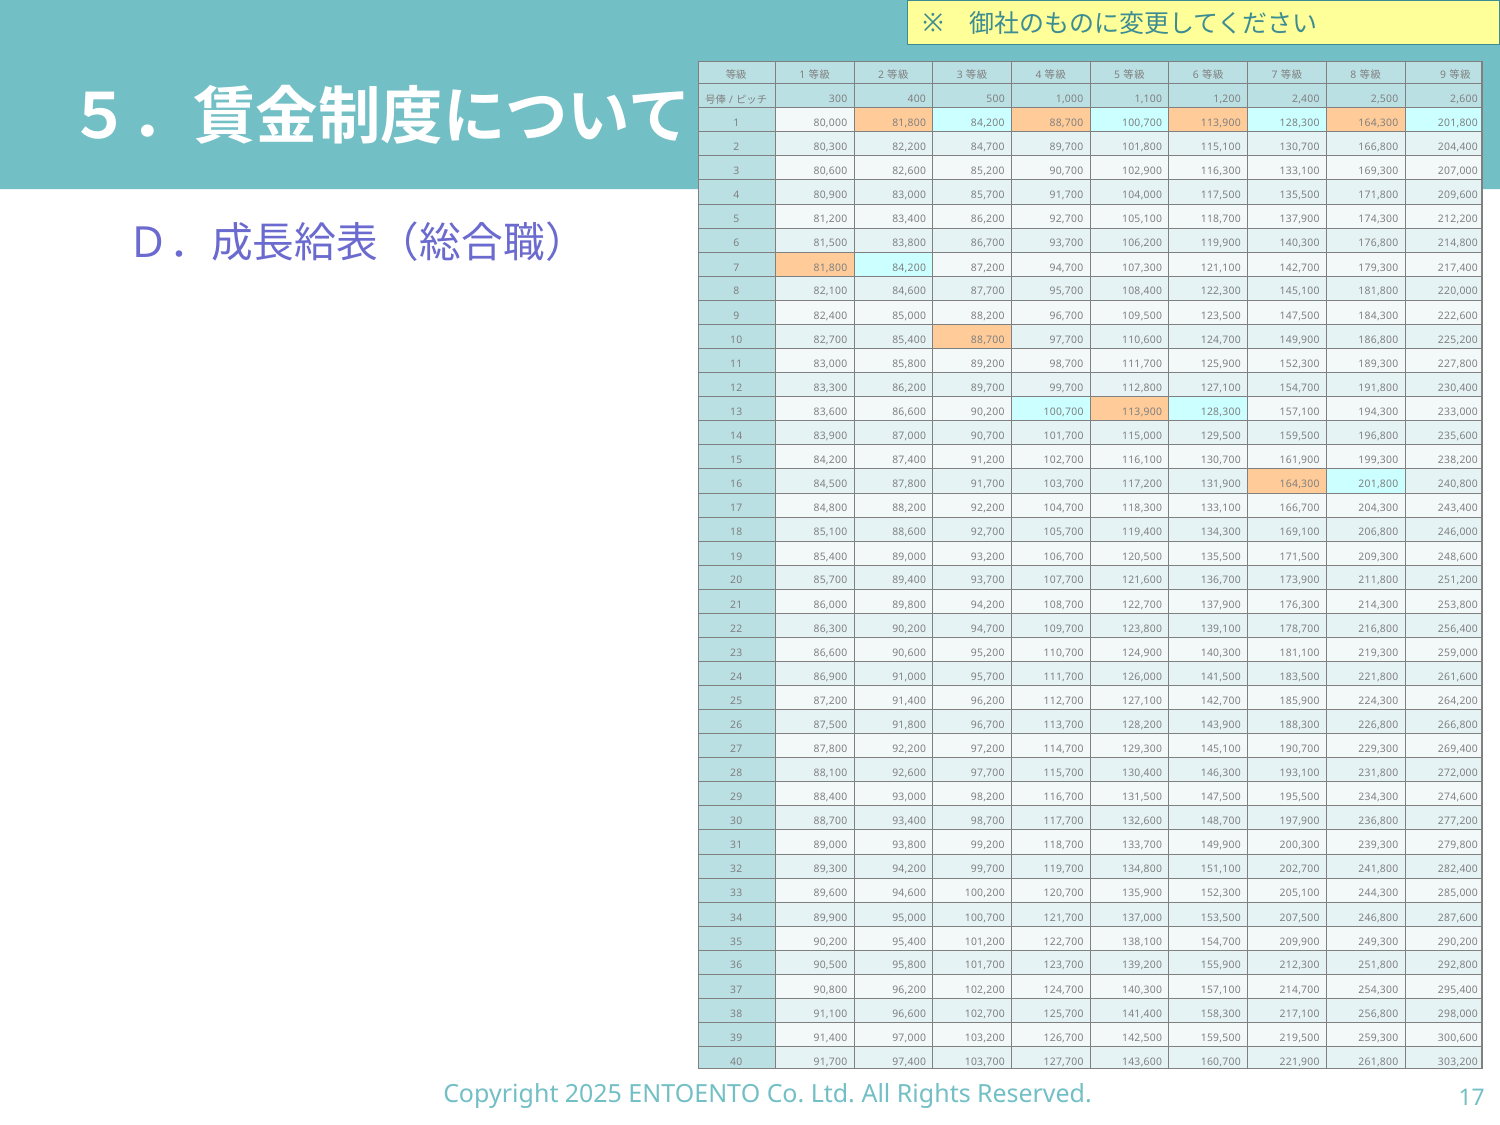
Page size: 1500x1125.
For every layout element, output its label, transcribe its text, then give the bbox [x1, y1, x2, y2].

table_cell 89,000 [855, 542, 932, 565]
table_cell 217,400 [1406, 253, 1481, 276]
table_cell 2 [699, 132, 775, 155]
table_cell 133,100 [1248, 156, 1326, 179]
table_cell 140,300 [1248, 229, 1326, 252]
table_cell 212,300 [1248, 951, 1326, 974]
table_cell 11 [699, 349, 775, 372]
table_cell 87,400 [855, 445, 932, 468]
table_cell 112,700 [1012, 686, 1090, 709]
table_cell 106,700 [1012, 542, 1090, 565]
table_cell 126,000 [1091, 662, 1168, 685]
table_cell 28 [699, 758, 775, 781]
table_cell 264,200 [1406, 686, 1481, 709]
table_cell 157,100 [1248, 397, 1326, 420]
table_cell 235,600 [1406, 421, 1481, 444]
slide_number 16 [1187, 1074, 1500, 1121]
table_cell 101,700 [933, 951, 1011, 974]
table_cell 10 [699, 325, 775, 348]
table_cell 36 [699, 951, 775, 974]
table_cell 89,300 [776, 855, 854, 878]
table_header 8等級 [1327, 62, 1405, 83]
table_cell 118,300 [1091, 494, 1168, 517]
table_cell 229,300 [1327, 734, 1405, 757]
table_cell 159,500 [1248, 421, 1326, 444]
table_cell 137,000 [1091, 903, 1168, 926]
table_cell 259,300 [1327, 1023, 1405, 1046]
table_cell 178,700 [1248, 614, 1326, 637]
table_cell 90,200 [855, 614, 932, 637]
table_cell 99,700 [933, 855, 1011, 878]
table_cell 39 [699, 1023, 775, 1046]
table_cell 256,400 [1406, 614, 1481, 637]
table_cell 126,700 [1012, 1023, 1090, 1046]
table_cell 109,700 [1012, 614, 1090, 637]
table_cell 118,700 [1012, 830, 1090, 854]
table_cell 147,500 [1169, 782, 1247, 805]
table_cell 1 [699, 108, 775, 131]
table_cell 109,500 [1091, 301, 1168, 324]
table_cell 140,300 [1169, 638, 1247, 661]
table_cell 18 [699, 518, 775, 541]
table_cell 259,000 [1406, 638, 1481, 661]
table_cell 88,400 [776, 782, 854, 805]
table_cell 155,900 [1169, 951, 1247, 974]
table_cell 246,000 [1406, 518, 1481, 541]
table_cell 137,900 [1248, 205, 1326, 228]
table_cell 96,700 [933, 710, 1011, 733]
table_cell 111,700 [1091, 349, 1168, 372]
table_cell 13 [699, 397, 775, 420]
table_cell 116,700 [1012, 782, 1090, 805]
table_cell 95,400 [855, 927, 932, 950]
table_cell 285,000 [1406, 879, 1481, 902]
table_cell 209,600 [1406, 180, 1481, 204]
table_cell 153,500 [1169, 903, 1247, 926]
table_cell 243,400 [1406, 494, 1481, 517]
table_cell 130,400 [1091, 758, 1168, 781]
table_cell 90,200 [776, 927, 854, 950]
table_cell 101,700 [1012, 421, 1090, 444]
table_cell 93,700 [1012, 229, 1090, 252]
table_cell 129,300 [1091, 734, 1168, 757]
table_cell 89,700 [1012, 132, 1090, 155]
table_cell 120,700 [1012, 879, 1090, 902]
table_cell 185,900 [1248, 686, 1326, 709]
table_cell 14 [699, 421, 775, 444]
table_cell 94,200 [855, 855, 932, 878]
table_cell 86,600 [855, 397, 932, 420]
table_cell 81,800 [855, 108, 932, 131]
table_cell 99,200 [933, 830, 1011, 854]
table_cell 84,800 [776, 494, 854, 517]
table_cell 190,700 [1248, 734, 1326, 757]
table_cell 295,400 [1406, 975, 1481, 998]
table_cell 89,000 [776, 830, 854, 854]
table_cell 90,800 [776, 975, 854, 998]
table_cell 251,800 [1327, 951, 1405, 974]
table_cell 121,100 [1169, 253, 1247, 276]
table_cell 128,300 [1248, 108, 1326, 131]
table_cell 244,300 [1327, 879, 1405, 902]
table_cell 102,200 [933, 975, 1011, 998]
table_cell 80,600 [776, 156, 854, 179]
table_cell 161,900 [1248, 445, 1326, 468]
table_cell 93,700 [933, 566, 1011, 589]
table_cell 26 [699, 710, 775, 733]
table_cell 91,400 [855, 686, 932, 709]
table_cell 84,700 [933, 132, 1011, 155]
table_cell 127,700 [1012, 1047, 1090, 1068]
table_cell 119,700 [1012, 855, 1090, 878]
table_cell 249,300 [1327, 927, 1405, 950]
table_cell 84,200 [933, 108, 1011, 131]
table_cell 5 [699, 205, 775, 228]
table_cell 86,700 [933, 229, 1011, 252]
table_cell 199,300 [1327, 445, 1405, 468]
table_cell 38 [699, 999, 775, 1022]
table_cell 91,800 [855, 710, 932, 733]
table_cell 205,100 [1248, 879, 1326, 902]
table_header 3等級 [933, 62, 1011, 83]
table_cell 25 [699, 686, 775, 709]
table_cell 119,400 [1091, 518, 1168, 541]
table_cell 16 [699, 469, 775, 493]
table_header 等級 [699, 62, 775, 83]
table_cell 225,200 [1406, 325, 1481, 348]
table_cell 83,300 [776, 373, 854, 396]
table_cell 91,100 [776, 999, 854, 1022]
table_cell 96,700 [1012, 301, 1090, 324]
table_cell 100,200 [933, 879, 1011, 902]
table_cell 88,700 [776, 806, 854, 829]
footer Copyright 2025 ENTOENTO Co. Ltd. All Rights Reserved. [206, 1070, 1331, 1121]
table_cell 24 [699, 662, 775, 685]
table_cell 134,800 [1091, 855, 1168, 878]
table_cell 100,700 [1012, 397, 1090, 420]
table_cell 142,700 [1169, 686, 1247, 709]
table_cell 400 [855, 84, 932, 107]
table_cell 115,700 [1012, 758, 1090, 781]
table_cell 246,800 [1327, 903, 1405, 926]
table_cell 298,000 [1406, 999, 1481, 1022]
table_cell 93,000 [855, 782, 932, 805]
table_cell 174,300 [1327, 205, 1405, 228]
table_cell 123,800 [1091, 614, 1168, 637]
table_cell 97,400 [855, 1047, 932, 1068]
table_cell 83,900 [776, 421, 854, 444]
table_cell 201,800 [1406, 108, 1481, 131]
table_cell 133,700 [1091, 830, 1168, 854]
table_cell 209,300 [1327, 542, 1405, 565]
table_cell 22 [699, 614, 775, 637]
table_cell 91,200 [933, 445, 1011, 468]
table_cell 300,600 [1406, 1023, 1481, 1046]
table_cell 8 [699, 277, 775, 300]
table_cell 137,900 [1169, 590, 1247, 613]
table_cell 87,000 [855, 421, 932, 444]
table_cell 85,100 [776, 518, 854, 541]
table_cell 128,200 [1091, 710, 1168, 733]
table_cell 86,000 [776, 590, 854, 613]
table_cell 108,700 [1012, 590, 1090, 613]
table_cell 87,800 [855, 469, 932, 493]
table_cell 17 [699, 494, 775, 517]
table_cell 214,700 [1248, 975, 1326, 998]
table_cell 194,300 [1327, 397, 1405, 420]
table_cell 89,900 [776, 903, 854, 926]
table_cell 31 [699, 830, 775, 854]
table_cell 204,300 [1327, 494, 1405, 517]
table_header 4等級 [1012, 62, 1090, 83]
table_cell 106,200 [1091, 229, 1168, 252]
table_cell 86,600 [776, 638, 854, 661]
table_cell 3 [699, 156, 775, 179]
table_cell 131,900 [1169, 469, 1247, 493]
table_cell 186,800 [1327, 325, 1405, 348]
table_cell 124,700 [1012, 975, 1090, 998]
table_cell 15 [699, 445, 775, 468]
table_cell 181,100 [1248, 638, 1326, 661]
table_cell 292,800 [1406, 951, 1481, 974]
table_cell 113,700 [1012, 710, 1090, 733]
table_cell 138,100 [1091, 927, 1168, 950]
table_cell 87,800 [776, 734, 854, 757]
table_cell 209,900 [1248, 927, 1326, 950]
table_cell 88,200 [933, 301, 1011, 324]
table_cell 261,600 [1406, 662, 1481, 685]
table_cell 196,800 [1327, 421, 1405, 444]
table_cell 160,700 [1169, 1047, 1247, 1068]
table_cell 99,700 [1012, 373, 1090, 396]
table_cell 200,300 [1248, 830, 1326, 854]
table_cell 90,200 [933, 397, 1011, 420]
table_cell 94,600 [855, 879, 932, 902]
table_cell 139,200 [1091, 951, 1168, 974]
table_cell 102,700 [933, 999, 1011, 1022]
table_cell 88,700 [933, 325, 1011, 348]
table_cell 115,100 [1169, 132, 1247, 155]
table_cell 154,700 [1248, 373, 1326, 396]
table_cell 93,400 [855, 806, 932, 829]
table_cell 234,300 [1327, 782, 1405, 805]
table_cell 29 [699, 782, 775, 805]
table_cell 92,200 [855, 734, 932, 757]
table_cell 98,700 [933, 806, 1011, 829]
table_cell 104,700 [1012, 494, 1090, 517]
table_cell 142,700 [1248, 253, 1326, 276]
table_cell 85,700 [933, 180, 1011, 204]
table_cell 127,100 [1091, 686, 1168, 709]
table_cell 131,500 [1091, 782, 1168, 805]
table_cell 82,400 [776, 301, 854, 324]
table_cell 219,300 [1327, 638, 1405, 661]
table_cell 100,700 [1091, 108, 1168, 131]
table_cell 128,300 [1169, 397, 1247, 420]
table_header 2等級 [855, 62, 932, 83]
table_cell 282,400 [1406, 855, 1481, 878]
table_cell 30 [699, 806, 775, 829]
table_cell 102,700 [1012, 445, 1090, 468]
table_cell 135,500 [1169, 542, 1247, 565]
table_cell 171,500 [1248, 542, 1326, 565]
table_cell 88,200 [855, 494, 932, 517]
table_cell 92,700 [1012, 205, 1090, 228]
table_cell 148,700 [1169, 806, 1247, 829]
table_cell 89,200 [933, 349, 1011, 372]
table_cell 19 [699, 542, 775, 565]
table_cell 206,800 [1327, 518, 1405, 541]
table_cell 231,800 [1327, 758, 1405, 781]
table_cell 9 [699, 301, 775, 324]
table_cell 86,300 [776, 614, 854, 637]
table_cell 279,800 [1406, 830, 1481, 854]
table_cell 169,300 [1327, 156, 1405, 179]
table_cell 221,900 [1248, 1047, 1326, 1068]
table_cell 123,500 [1169, 301, 1247, 324]
table_cell 82,700 [776, 325, 854, 348]
table_cell 105,100 [1091, 205, 1168, 228]
table_cell 152,300 [1248, 349, 1326, 372]
table_cell 224,300 [1327, 686, 1405, 709]
table_cell 97,700 [933, 758, 1011, 781]
table_cell 176,300 [1248, 590, 1326, 613]
table_cell 181,800 [1327, 277, 1405, 300]
table_cell 81,200 [776, 205, 854, 228]
table_cell 207,500 [1248, 903, 1326, 926]
table_cell 287,600 [1406, 903, 1481, 926]
table_cell 86,200 [933, 205, 1011, 228]
table_cell 2,400 [1248, 84, 1326, 107]
table_cell 104,000 [1091, 180, 1168, 204]
table_cell 86,200 [855, 373, 932, 396]
table_cell 157,100 [1169, 975, 1247, 998]
table_cell 37 [699, 975, 775, 998]
table_cell 110,600 [1091, 325, 1168, 348]
table_cell 169,100 [1248, 518, 1326, 541]
table_cell 139,100 [1169, 614, 1247, 637]
table_cell 84,200 [855, 253, 932, 276]
table_cell 269,400 [1406, 734, 1481, 757]
table_cell 179,300 [1327, 253, 1405, 276]
table_cell 87,500 [776, 710, 854, 733]
table_cell 303,200 [1406, 1047, 1481, 1068]
table_cell 149,900 [1169, 830, 1247, 854]
table_cell 85,400 [855, 325, 932, 348]
table_cell 82,600 [855, 156, 932, 179]
table_cell 80,900 [776, 180, 854, 204]
table_cell 300 [776, 84, 854, 107]
table_cell 2,500 [1327, 84, 1405, 107]
table_cell 96,600 [855, 999, 932, 1022]
table_cell 21 [699, 590, 775, 613]
table_cell 2,600 [1406, 84, 1481, 107]
table_cell 86,900 [776, 662, 854, 685]
table_cell 261,800 [1327, 1047, 1405, 1068]
table_cell 145,100 [1248, 277, 1326, 300]
table_cell 103,200 [933, 1023, 1011, 1046]
table_cell 151,100 [1169, 855, 1247, 878]
table_cell 207,000 [1406, 156, 1481, 179]
table_cell 120,500 [1091, 542, 1168, 565]
table_cell 227,800 [1406, 349, 1481, 372]
table_cell 94,700 [1012, 253, 1090, 276]
table_cell 184,300 [1327, 301, 1405, 324]
table_cell 191,800 [1327, 373, 1405, 396]
table_cell 84,200 [776, 445, 854, 468]
table_cell 1,000 [1012, 84, 1090, 107]
table_cell 84,600 [855, 277, 932, 300]
table_header 9等級 [1406, 62, 1481, 83]
table_cell 241,800 [1327, 855, 1405, 878]
table_cell 122,700 [1012, 927, 1090, 950]
table_cell 197,900 [1248, 806, 1326, 829]
table_cell 164,300 [1248, 469, 1326, 493]
table_cell 248,600 [1406, 542, 1481, 565]
table_cell 89,600 [776, 879, 854, 902]
table_cell 97,700 [1012, 325, 1090, 348]
table_cell 87,700 [933, 277, 1011, 300]
table_cell 85,700 [776, 566, 854, 589]
table_cell 32 [699, 855, 775, 878]
table_cell 101,800 [1091, 132, 1168, 155]
table_cell 83,000 [855, 180, 932, 204]
table_cell 80,300 [776, 132, 854, 155]
table_cell 141,400 [1091, 999, 1168, 1022]
table_cell 266,800 [1406, 710, 1481, 733]
table_cell 95,200 [933, 638, 1011, 661]
table_cell 204,400 [1406, 132, 1481, 155]
table_cell 152,300 [1169, 879, 1247, 902]
table_cell 221,800 [1327, 662, 1405, 685]
table_cell 119,900 [1169, 229, 1247, 252]
table_cell 7 [699, 253, 775, 276]
table_cell 103,700 [933, 1047, 1011, 1068]
table_cell 4 [699, 180, 775, 204]
table_cell 83,800 [855, 229, 932, 252]
table_cell 115,000 [1091, 421, 1168, 444]
table_cell 118,700 [1169, 205, 1247, 228]
table_cell 112,800 [1091, 373, 1168, 396]
table_cell 256,800 [1327, 999, 1405, 1022]
table_cell 230,400 [1406, 373, 1481, 396]
table_cell 117,700 [1012, 806, 1090, 829]
table_cell 35 [699, 927, 775, 950]
table_cell 219,500 [1248, 1023, 1326, 1046]
table_cell 117,500 [1169, 180, 1247, 204]
table_cell 1,100 [1091, 84, 1168, 107]
table_cell 251,200 [1406, 566, 1481, 589]
table_cell 220,000 [1406, 277, 1481, 300]
table_cell 85,000 [855, 301, 932, 324]
table_cell 113,900 [1091, 397, 1168, 420]
table_cell 107,700 [1012, 566, 1090, 589]
table_cell 92,600 [855, 758, 932, 781]
table_cell 272,000 [1406, 758, 1481, 781]
table_cell 85,400 [776, 542, 854, 565]
table_cell 83,600 [776, 397, 854, 420]
table_cell 130,700 [1248, 132, 1326, 155]
table_cell 125,700 [1012, 999, 1090, 1022]
table_cell 164,300 [1327, 108, 1405, 131]
table_cell 238,200 [1406, 445, 1481, 468]
table_cell 88,700 [1012, 108, 1090, 131]
table_cell 254,300 [1327, 975, 1405, 998]
table_cell 149,900 [1248, 325, 1326, 348]
table_cell 216,800 [1327, 614, 1405, 637]
table_cell 134,300 [1169, 518, 1247, 541]
table_cell 40 [699, 1047, 775, 1068]
table_cell 124,900 [1091, 638, 1168, 661]
table_cell 84,500 [776, 469, 854, 493]
table_cell 34 [699, 903, 775, 926]
table_cell 83,400 [855, 205, 932, 228]
table_cell 80,000 [776, 108, 854, 131]
table_cell 87,200 [933, 253, 1011, 276]
table_cell 212,200 [1406, 205, 1481, 228]
table_cell 211,800 [1327, 566, 1405, 589]
table_cell 143,900 [1169, 710, 1247, 733]
table_cell 97,000 [855, 1023, 932, 1046]
table_cell 145,100 [1169, 734, 1247, 757]
table_cell 98,200 [933, 782, 1011, 805]
table_cell 176,800 [1327, 229, 1405, 252]
table_cell 143,600 [1091, 1047, 1168, 1068]
table_cell 91,700 [776, 1047, 854, 1068]
table_cell 98,700 [1012, 349, 1090, 372]
table_cell 91,700 [1012, 180, 1090, 204]
table_cell 173,900 [1248, 566, 1326, 589]
table_cell 100,700 [933, 903, 1011, 926]
table_cell 107,300 [1091, 253, 1168, 276]
table_cell 135,500 [1248, 180, 1326, 204]
table_cell 147,500 [1248, 301, 1326, 324]
table_cell 140,300 [1091, 975, 1168, 998]
table_cell 141,500 [1169, 662, 1247, 685]
table_cell 91,400 [776, 1023, 854, 1046]
table_cell 90,500 [776, 951, 854, 974]
title ５．賃金制度について [53, 42, 1388, 185]
text_box 御社のものに変更してください [907, 0, 1500, 45]
table_cell 95,000 [855, 903, 932, 926]
table_cell 290,200 [1406, 927, 1481, 950]
table_cell 193,100 [1248, 758, 1326, 781]
table_cell 117,200 [1091, 469, 1168, 493]
table_cell 111,700 [1012, 662, 1090, 685]
table_cell 90,700 [1012, 156, 1090, 179]
table_cell 171,800 [1327, 180, 1405, 204]
table_cell 158,300 [1169, 999, 1247, 1022]
table_cell 27 [699, 734, 775, 757]
table_cell 116,300 [1169, 156, 1247, 179]
table_cell 189,300 [1327, 349, 1405, 372]
table_cell 82,100 [776, 277, 854, 300]
table_cell 88,100 [776, 758, 854, 781]
table_cell 85,200 [933, 156, 1011, 179]
table_cell 127,100 [1169, 373, 1247, 396]
table_cell 253,800 [1406, 590, 1481, 613]
table_cell 500 [933, 84, 1011, 107]
table_cell 129,500 [1169, 421, 1247, 444]
table_cell 105,700 [1012, 518, 1090, 541]
table_cell 166,800 [1327, 132, 1405, 155]
table_cell 195,500 [1248, 782, 1326, 805]
table_header 7等級 [1248, 62, 1326, 83]
table_cell 154,700 [1169, 927, 1247, 950]
table_cell 214,300 [1327, 590, 1405, 613]
table_cell 113,900 [1169, 108, 1247, 131]
table_cell 1,200 [1169, 84, 1247, 107]
table_cell 146,300 [1169, 758, 1247, 781]
table_cell 90,700 [933, 421, 1011, 444]
table_cell 96,200 [855, 975, 932, 998]
table_cell 114,700 [1012, 734, 1090, 757]
table_cell 110,700 [1012, 638, 1090, 661]
table_cell 130,700 [1169, 445, 1247, 468]
table_cell 132,600 [1091, 806, 1168, 829]
table_cell 96,200 [933, 686, 1011, 709]
table_cell 159,500 [1169, 1023, 1247, 1046]
list Ｄ．成長給表（総合職） [112, 208, 698, 1012]
table_cell 91,000 [855, 662, 932, 685]
table_cell 124,700 [1169, 325, 1247, 348]
table_cell 92,200 [933, 494, 1011, 517]
table_cell 12 [699, 373, 775, 396]
table_cell 233,000 [1406, 397, 1481, 420]
table_cell 92,700 [933, 518, 1011, 541]
table_cell 103,700 [1012, 469, 1090, 493]
table_cell 135,900 [1091, 879, 1168, 902]
table_cell 125,900 [1169, 349, 1247, 372]
table_cell 108,400 [1091, 277, 1168, 300]
table_cell 93,800 [855, 830, 932, 854]
table_cell 217,100 [1248, 999, 1326, 1022]
table_cell 277,200 [1406, 806, 1481, 829]
table_cell 201,800 [1327, 469, 1405, 493]
table_cell 122,700 [1091, 590, 1168, 613]
table_cell 116,100 [1091, 445, 1168, 468]
table_cell 142,500 [1091, 1023, 1168, 1046]
table_header 1等級 [776, 62, 854, 83]
table_cell 222,600 [1406, 301, 1481, 324]
table_cell 89,800 [855, 590, 932, 613]
table_cell 240,800 [1406, 469, 1481, 493]
table_cell 236,800 [1327, 806, 1405, 829]
table_cell 94,200 [933, 590, 1011, 613]
table_cell 号俸/ピッチ [699, 84, 775, 107]
table_header 6等級 [1169, 62, 1247, 83]
table_cell 97,200 [933, 734, 1011, 757]
table_cell 102,900 [1091, 156, 1168, 179]
table_cell 133,100 [1169, 494, 1247, 517]
table_cell 239,300 [1327, 830, 1405, 854]
table_cell 89,400 [855, 566, 932, 589]
table_cell 94,700 [933, 614, 1011, 637]
table_cell 85,800 [855, 349, 932, 372]
table_cell 121,700 [1012, 903, 1090, 926]
table_cell 95,800 [855, 951, 932, 974]
table_cell 122,300 [1169, 277, 1247, 300]
table_cell 214,800 [1406, 229, 1481, 252]
table_cell 82,200 [855, 132, 932, 155]
table_cell 87,200 [776, 686, 854, 709]
table_cell 202,700 [1248, 855, 1326, 878]
table_cell 95,700 [1012, 277, 1090, 300]
table_cell 166,700 [1248, 494, 1326, 517]
table_cell 81,800 [776, 253, 854, 276]
table_cell 20 [699, 566, 775, 589]
table_cell 123,700 [1012, 951, 1090, 974]
table_cell 93,200 [933, 542, 1011, 565]
table_cell 81,500 [776, 229, 854, 252]
table_cell 23 [699, 638, 775, 661]
table_cell 90,600 [855, 638, 932, 661]
table_cell 83,000 [776, 349, 854, 372]
table_cell 188,300 [1248, 710, 1326, 733]
table_cell 101,200 [933, 927, 1011, 950]
table_cell 136,700 [1169, 566, 1247, 589]
table_cell 226,800 [1327, 710, 1405, 733]
table_cell 88,600 [855, 518, 932, 541]
table_cell 6 [699, 229, 775, 252]
table_cell 95,700 [933, 662, 1011, 685]
table_cell 274,600 [1406, 782, 1481, 805]
table_cell 89,700 [933, 373, 1011, 396]
table_cell 121,600 [1091, 566, 1168, 589]
table_cell 183,500 [1248, 662, 1326, 685]
table_cell 91,700 [933, 469, 1011, 493]
table_header 5等級 [1091, 62, 1168, 83]
table_cell 33 [699, 879, 775, 902]
